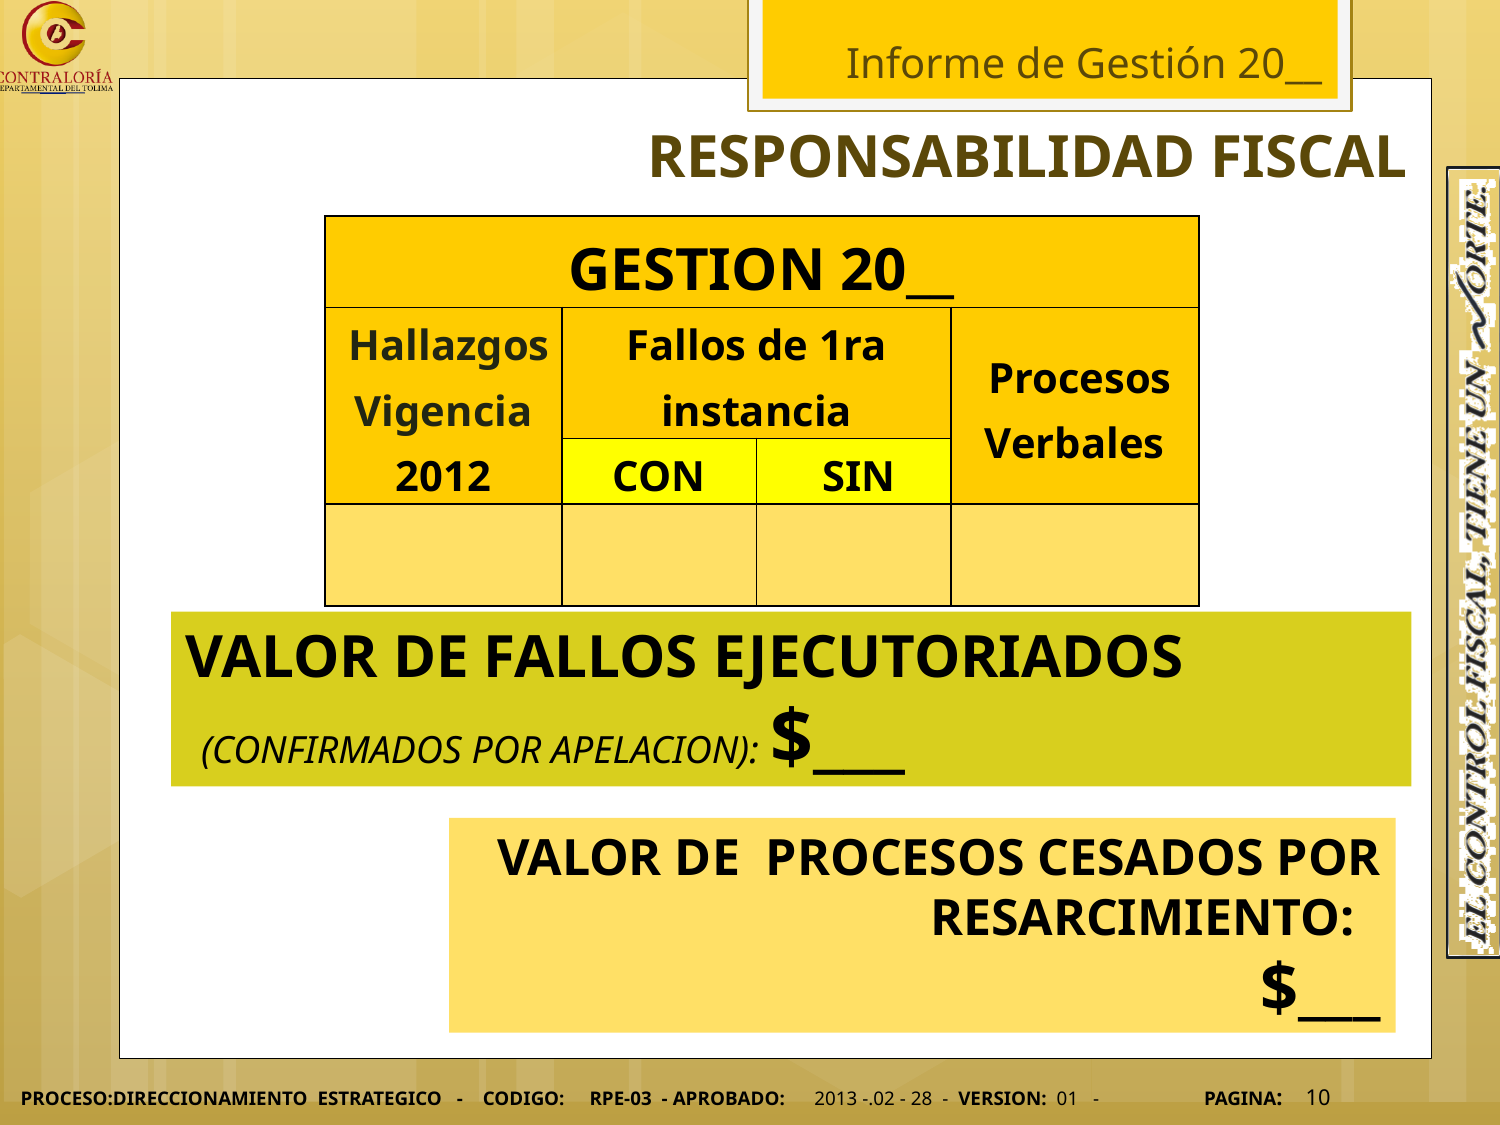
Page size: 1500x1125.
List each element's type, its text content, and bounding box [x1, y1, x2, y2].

table_cell SIN [757, 439, 950, 503]
text_box VALOR DE PROCESOS CESADOS POR RESARCIMIENTO: $___ [449, 817, 1396, 1033]
title RESPONSABILIDAD FISCAL [270, 101, 1424, 197]
table_cell [563, 505, 756, 605]
table_cell CON [563, 439, 756, 503]
table_cell Procesos Verbales [952, 308, 1198, 503]
picture [0, 1, 113, 94]
table_cell Fallos de 1ra instancia [563, 308, 950, 438]
table_cell [952, 505, 1198, 605]
table_cell [757, 505, 950, 605]
table_cell [326, 505, 561, 605]
table_header GESTION 20__ [326, 217, 1198, 307]
picture [1446, 166, 1500, 959]
table_cell Hallazgos Vigencia 2012 [326, 308, 561, 503]
text_box VALOR DE FALLOS EJECUTORIADOS (CONFIRMADOS POR APELACION): $___ [171, 611, 1412, 787]
